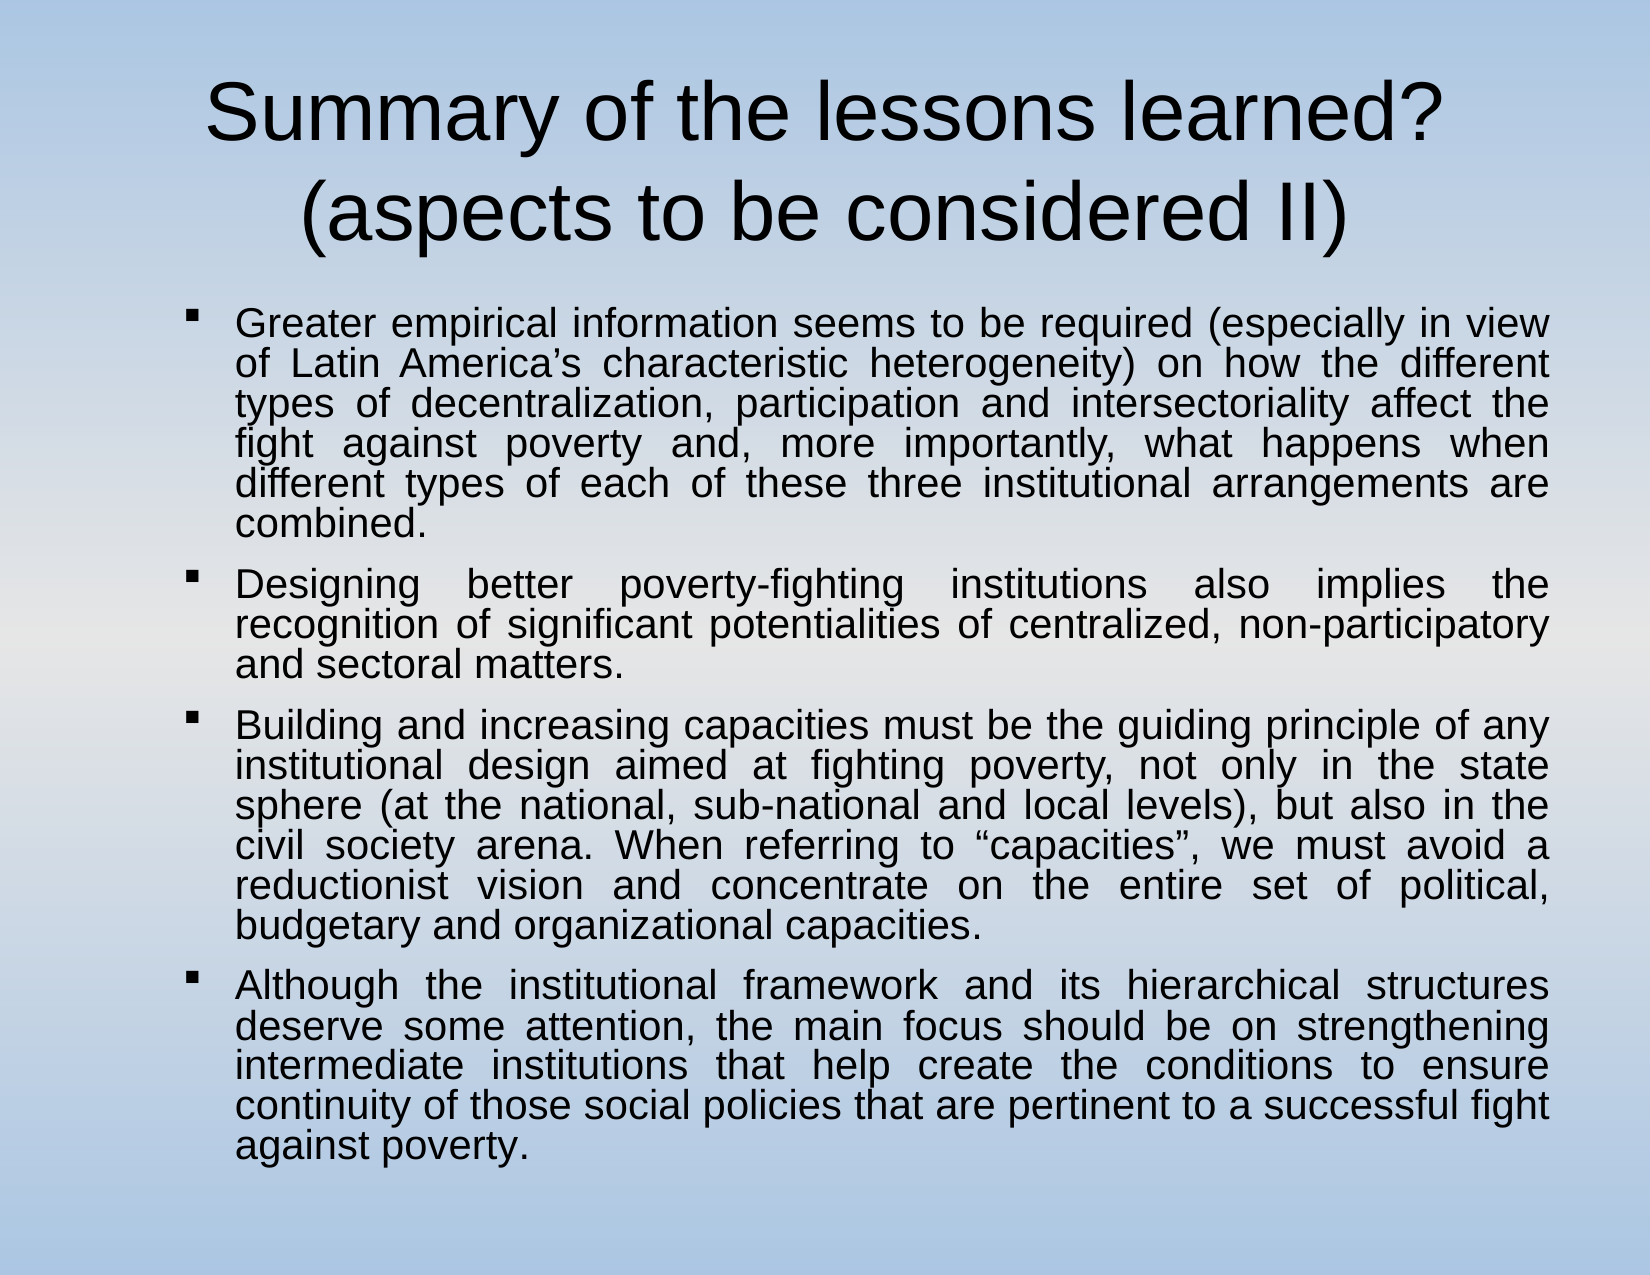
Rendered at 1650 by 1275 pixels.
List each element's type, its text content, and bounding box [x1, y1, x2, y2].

list Greater empirical information seems to be required (especially in view of Latin America’s characteristic heterogeneity) on how the different types of decentralization, participation and intersectoriality affect the fight against poverty and, more importantly, what happens when different types of each of these three institutional arrangements are combined. Designing better poverty-fighting institutions also implies the recognition of significant potentialities of centralized, non-participatory and sectoral matters. Building and increasing capacities must be the guiding principle of any institutional design aimed at fighting poverty, not only in the state sphere (at the national, sub-national and local levels), but also in the civil society arena. When referring to “capacities”, we must avoid a reductionist vision and concentrate on the entire set of political, budgetary and organizational capacities. Although the institutional framework and its hierarchical structures deserve some attention, the main focus should be on strengthening intermediate institutions that help create the conditions to ensure continuity of those social policies that are pertinent to a successful fight against poverty. [82, 297, 1568, 1140]
title Summary of the lessons learned? (aspects to be considered II) [82, 50, 1568, 264]
